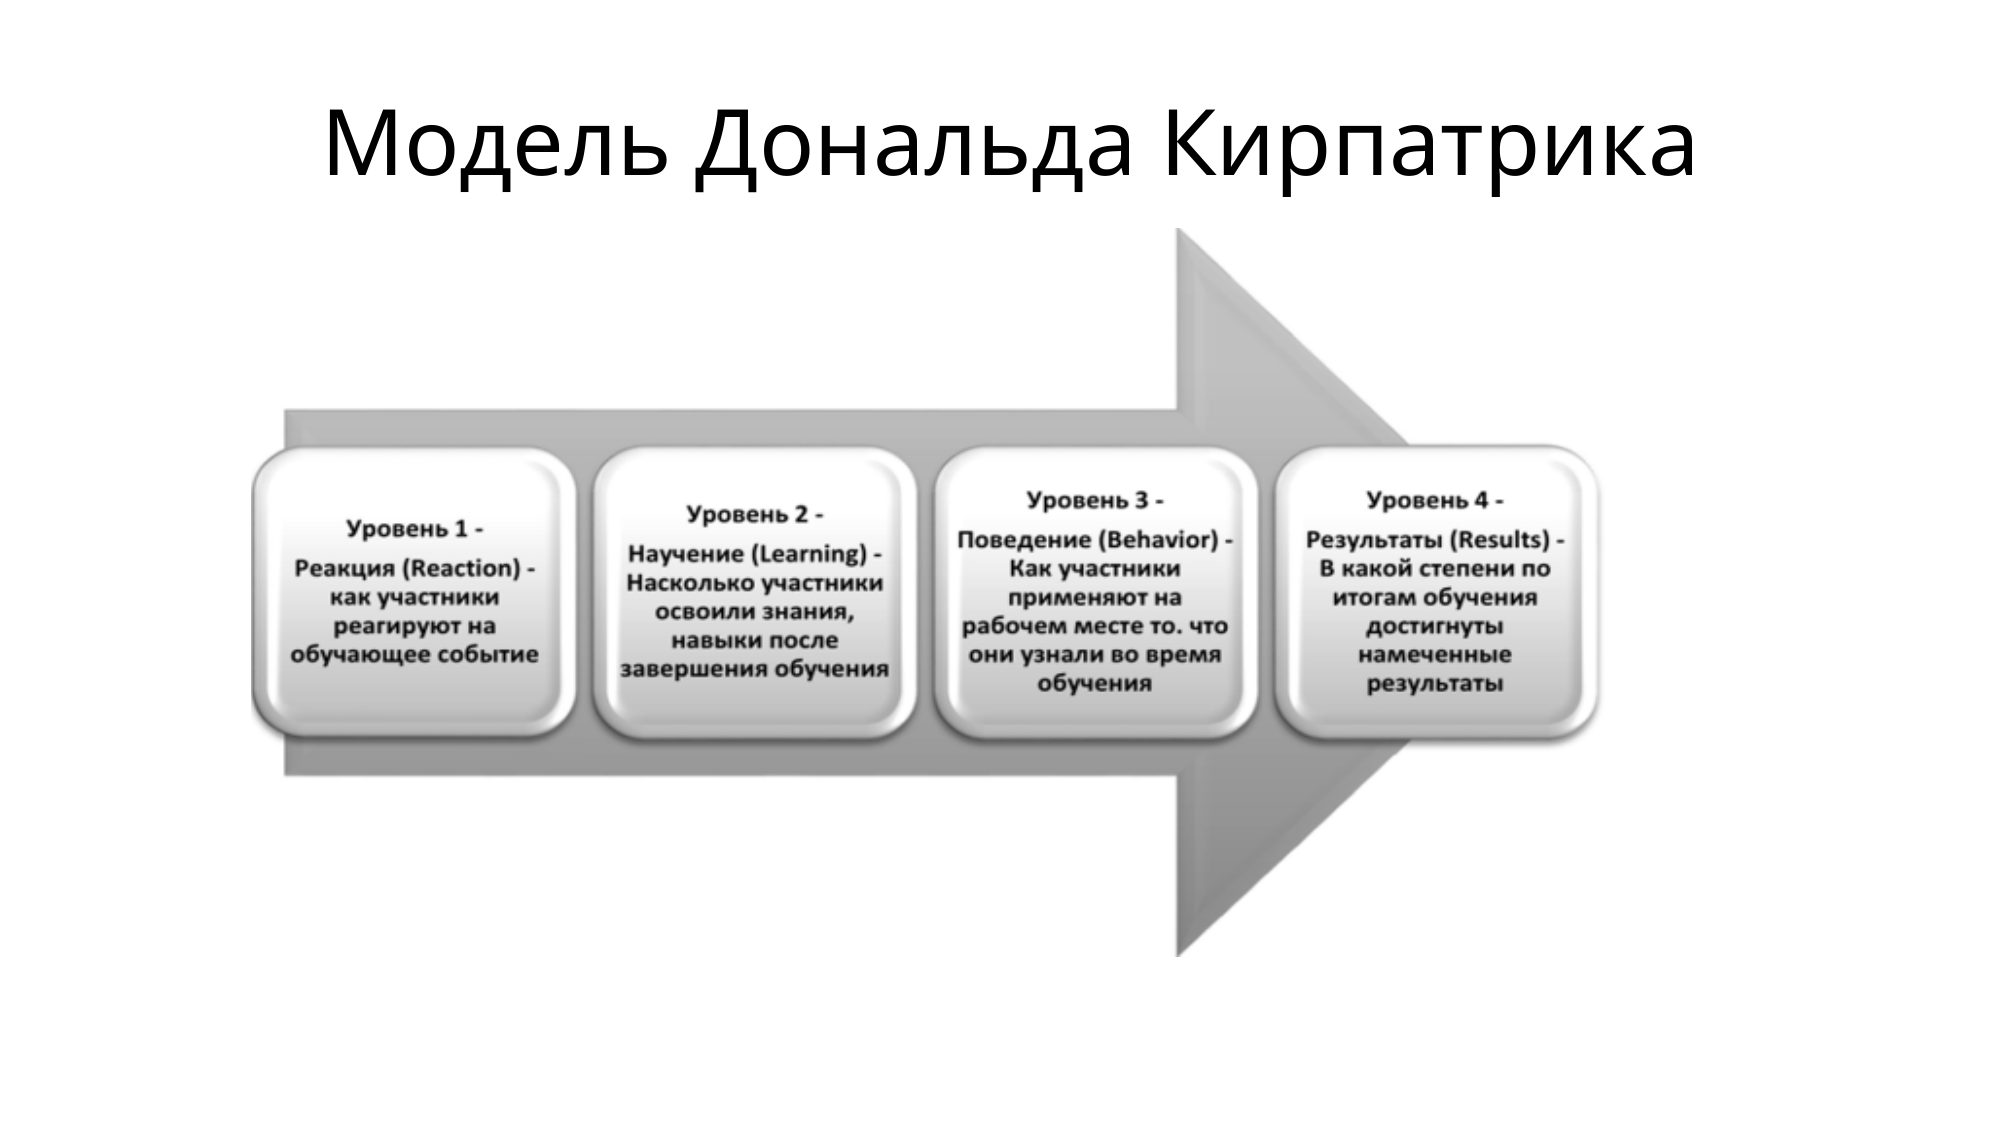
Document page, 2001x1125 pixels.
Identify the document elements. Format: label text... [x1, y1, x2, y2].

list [251, 228, 1623, 958]
title Модель Дональда Кирпатрика [306, 37, 2000, 255]
